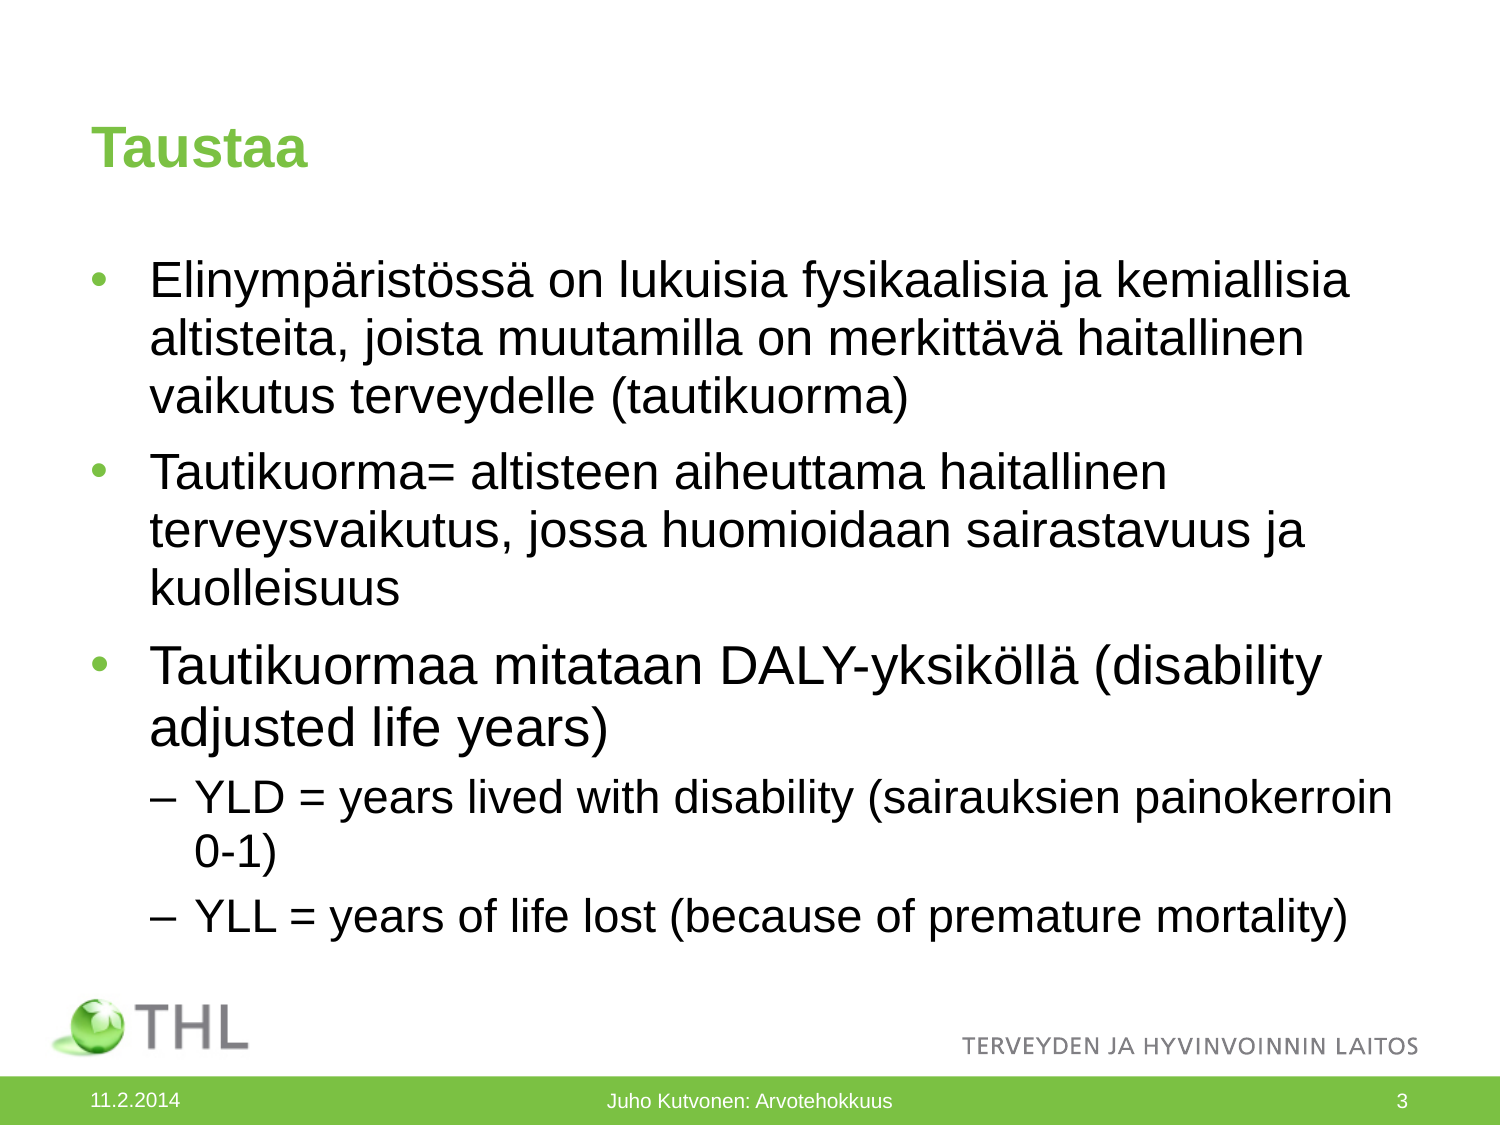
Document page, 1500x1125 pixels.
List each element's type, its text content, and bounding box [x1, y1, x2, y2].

list Elinympäristössä on lukuisia fysikaalisia ja kemiallisia altisteita, joista muutamilla on merkittävä haitallinen vaikutus terveydelle (tautikuorma) Tautikuorma= altisteen aiheuttama haitallinen terveysvaikutus, jossa huomioidaan sairastavuus ja kuolleisuus Tautikuormaa mitataan DALY-yksiköllä (disability adjusted life years) YLD = years lived with disability (sairauksien painokerroin 0-1) YLL = years of life lost (because of premature mortality) [74, 243, 1424, 965]
footer Juho Kutvonen: Arvotehokkuus [253, 1082, 1245, 1118]
title Taustaa [76, 0, 1428, 188]
slide_number 3 [1245, 1082, 1424, 1118]
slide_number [74, 1080, 255, 1118]
picture [24, 983, 275, 1067]
